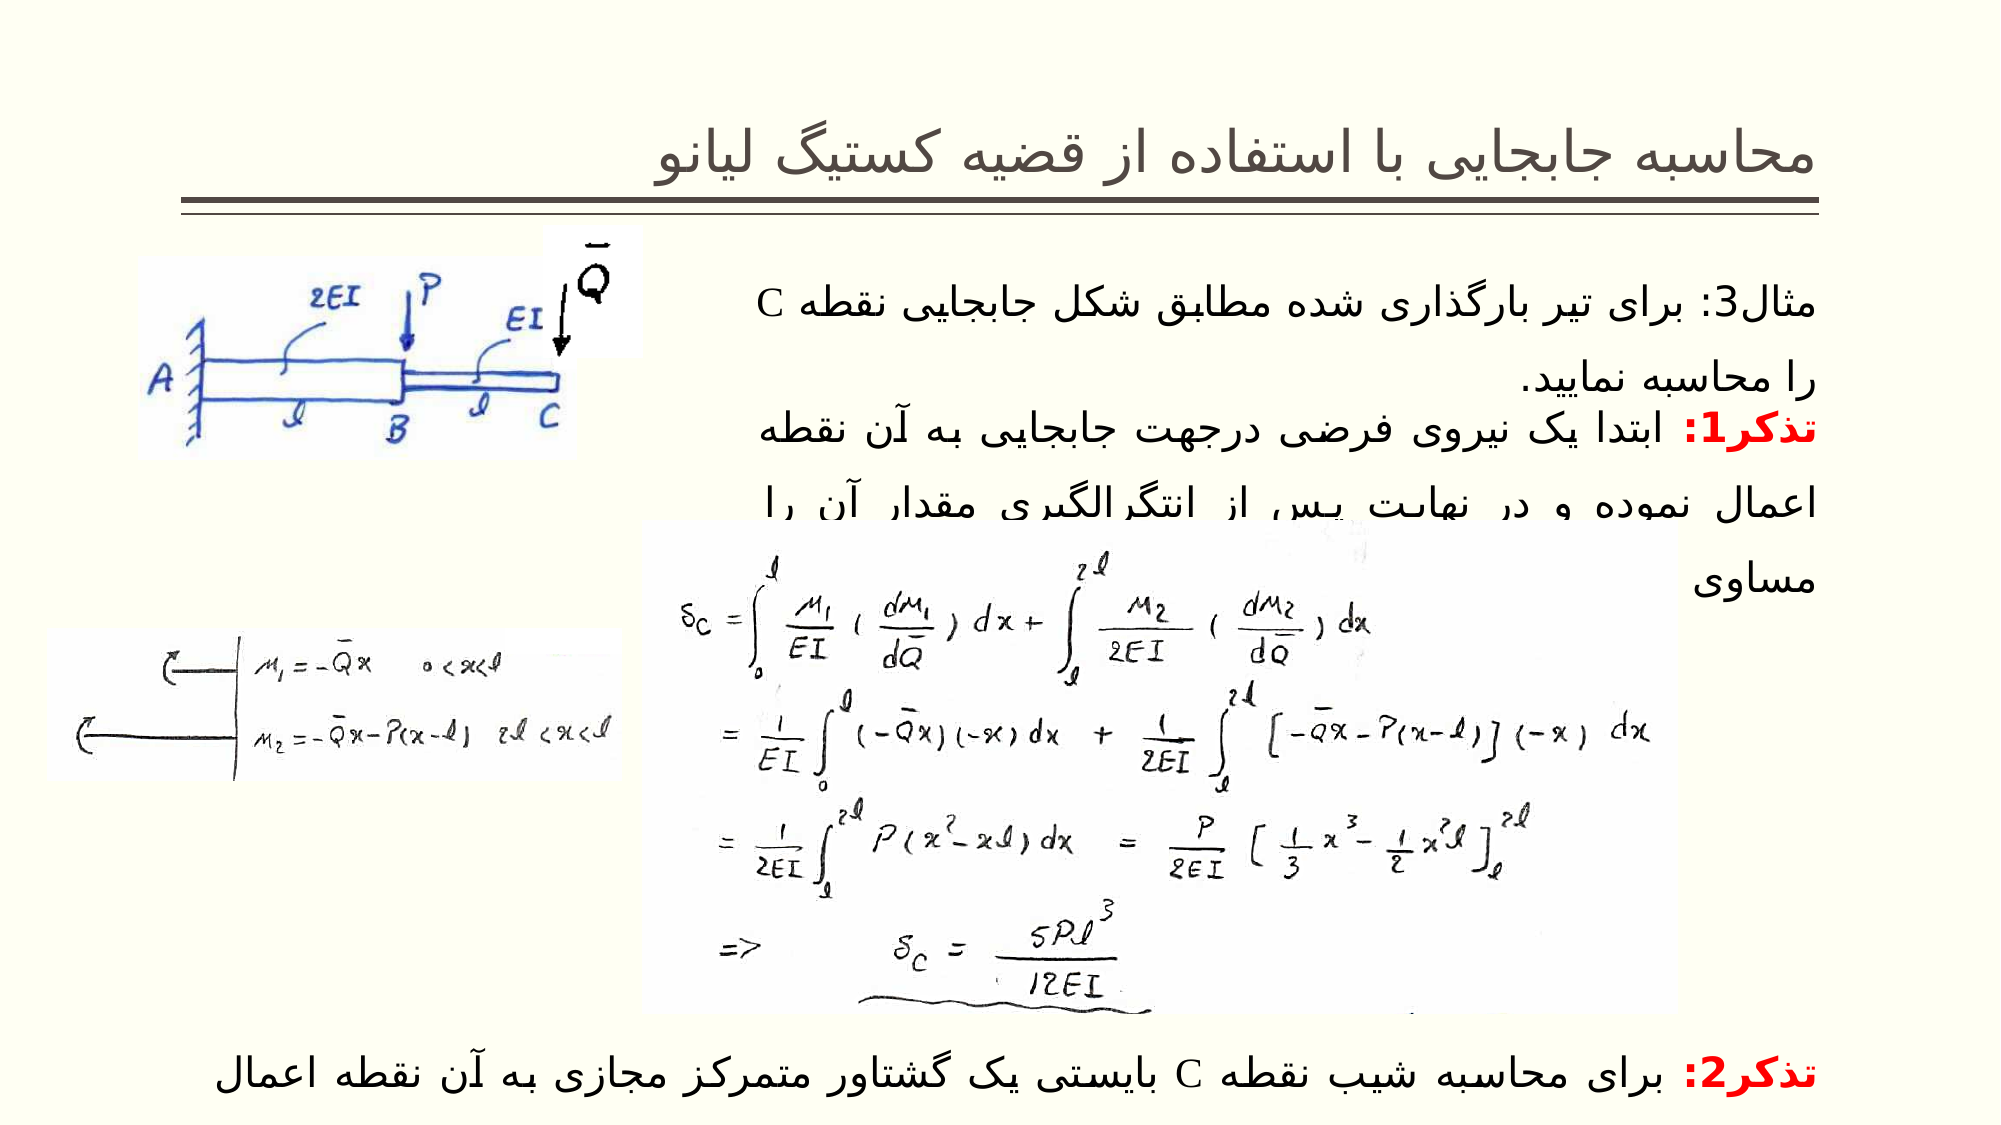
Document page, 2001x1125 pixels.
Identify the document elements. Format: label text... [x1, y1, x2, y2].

title محاسبه جابجایی با استفاده از قضیه کستیگ لیانو [181, 12, 1819, 193]
text_box تذکر2: برای محاسبه شیب نقطه C بایستی یک گشتاور متمرکز مجازی به آن نقطه اعمال نماییم. [196, 1013, 1833, 1125]
text_box تذکر1: ابتدا یک نیروی فرضی درجهت جابجایی به آن نقطه اعمال نموده و در نهایت پس از انتگرالگیری مقدار آن را مساوی صفر قرار می دهیم. [741, 368, 1833, 609]
picture [47, 628, 622, 781]
picture [138, 225, 643, 460]
text_box مثال3: برای تیر بارگذاری شده مطابق شکل جابجایی نقطه C را محاسبه نمایید. [741, 242, 1833, 368]
picture [642, 520, 1678, 1014]
